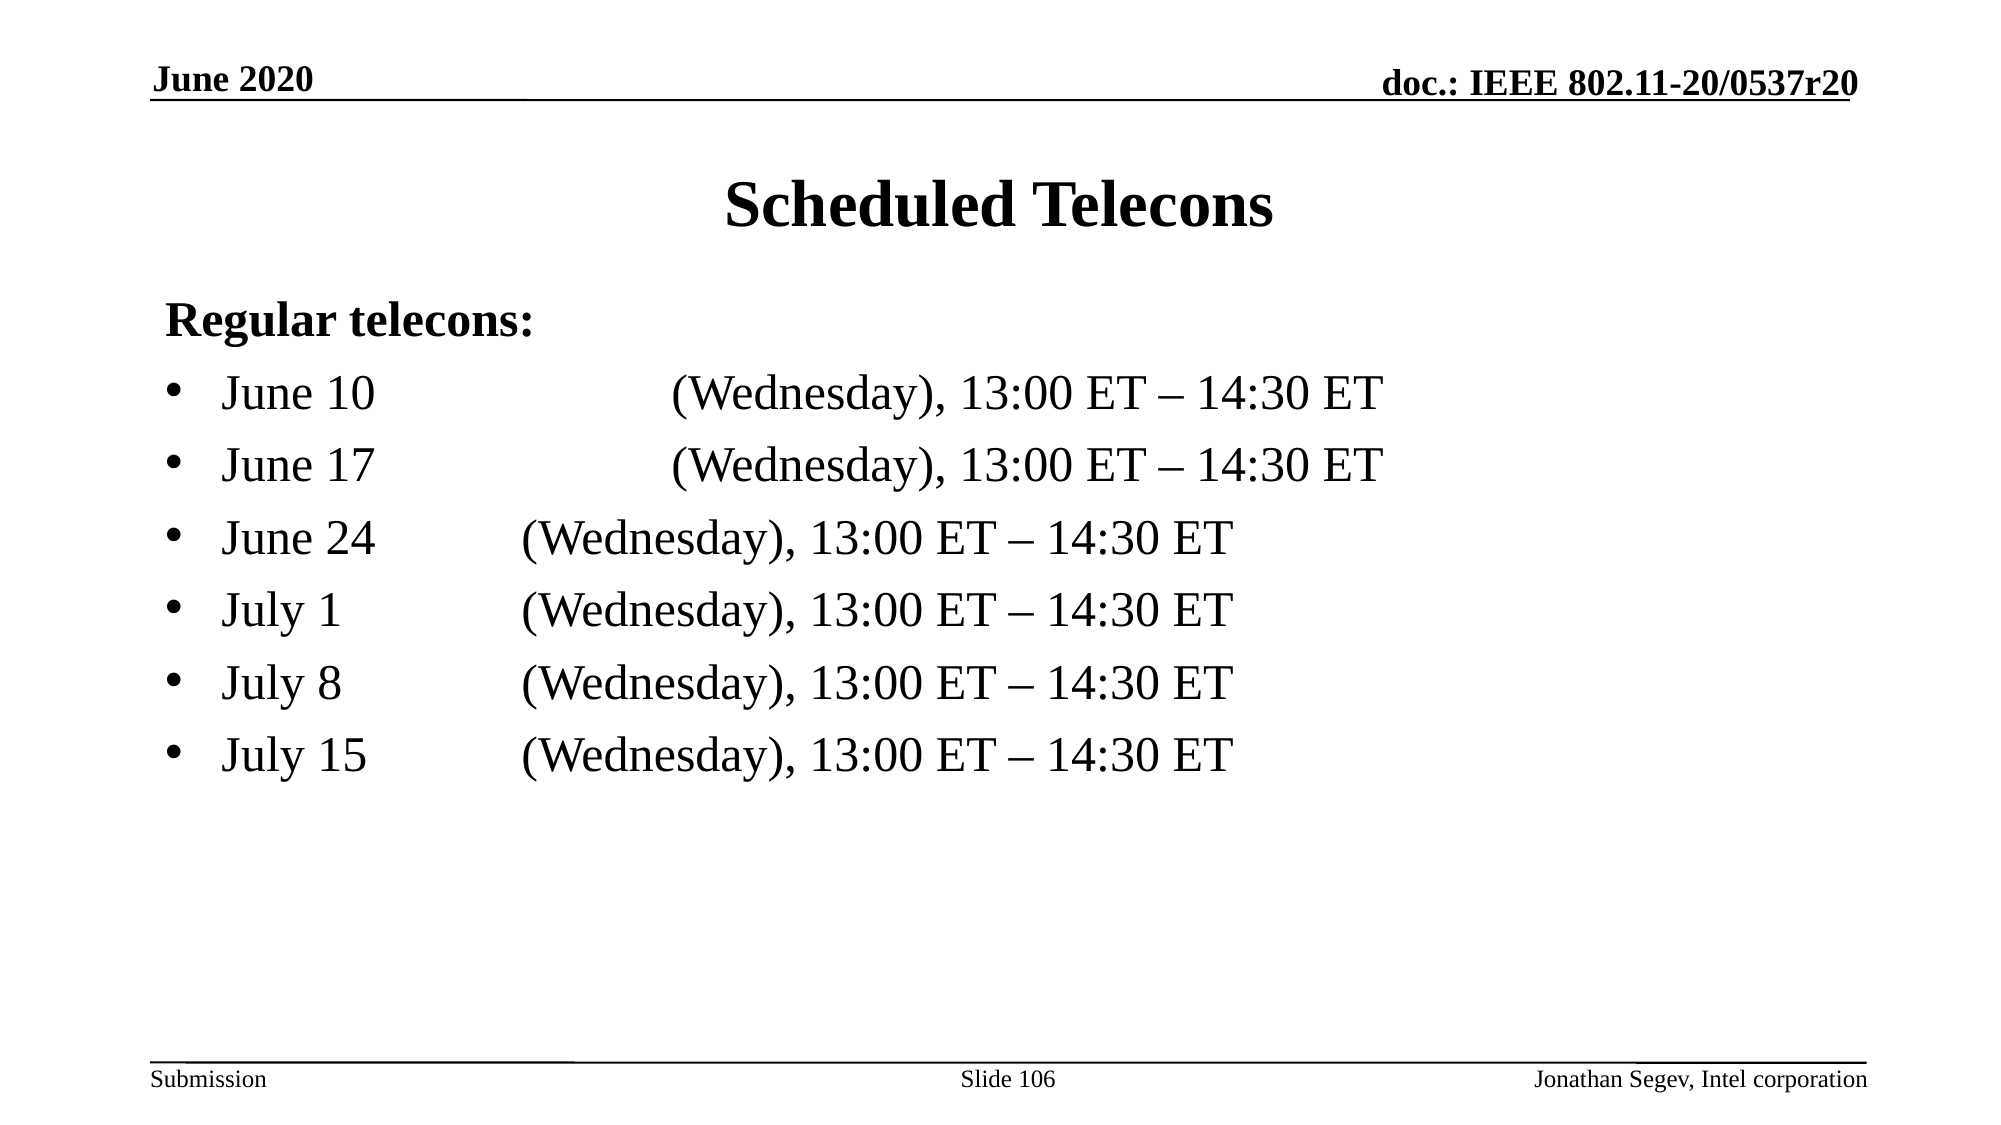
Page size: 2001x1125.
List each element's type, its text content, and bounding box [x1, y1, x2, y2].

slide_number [152, 54, 563, 100]
title Scheduled Telecons [149, 112, 1850, 278]
list Regular telecons: June 10 (Wednesday), 13:00 ET – 14:30 ET June 17 (Wednesday), 13:00 ET – 14:30 ET June 24 (Wednesday), 13:00 ET – 14:30 ET July 1 (Wednesday), 13:00 ET – 14:30 ET July 8 (Wednesday), 13:00 ET – 14:30 ET July 15 (Wednesday), 13:00 ET – 14:30 ET [149, 278, 1850, 670]
slide_number Slide 106 [950, 1061, 1067, 1123]
footer Jonathan Segev, Intel corporation [1171, 1061, 1869, 1093]
